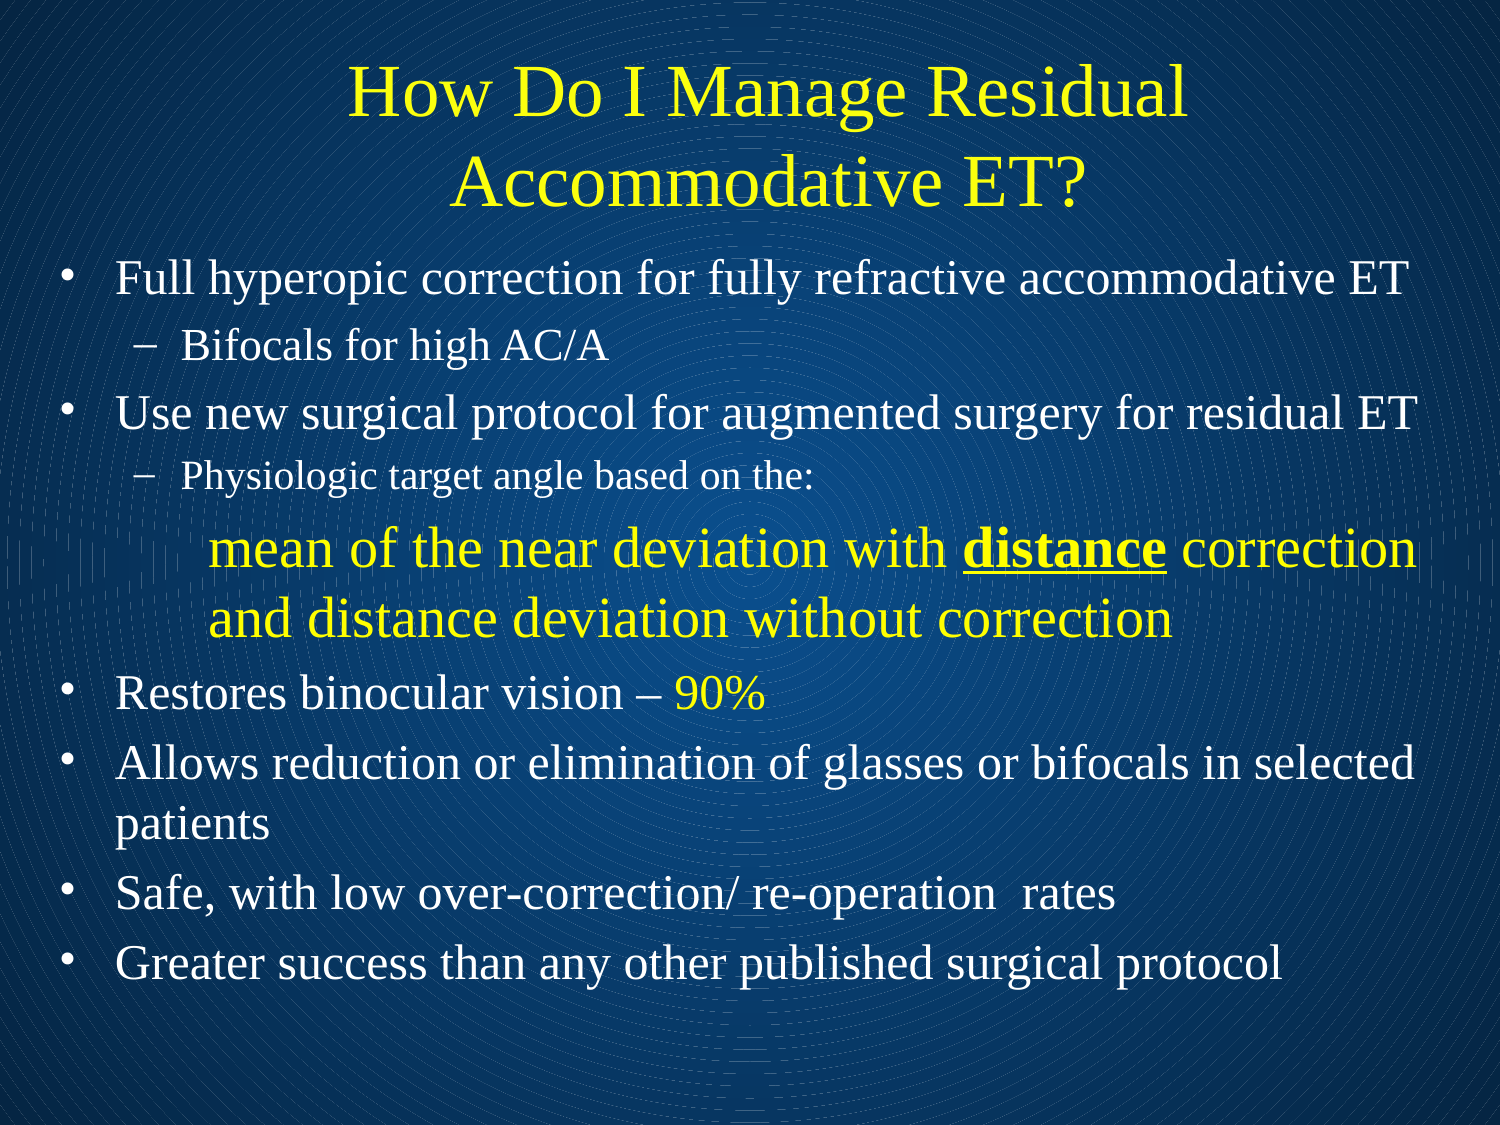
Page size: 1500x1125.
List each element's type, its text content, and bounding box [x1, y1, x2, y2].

title How Do I Manage Residual Accommodative ET? [112, 24, 1425, 237]
list Full hyperopic correction for fully refractive accommodative ET Bifocals for high AC/A Use new surgical protocol for augmented surgery for residual ET Physiologic target angle based on the: mean of the near deviation with distance correction and distance deviation without correction Restores binocular vision – 90% Allows reduction or elimination of glasses or bifocals in selected patients Safe, with low over-correction/ re-operation rates Greater success than any other published surgical protocol [43, 237, 1450, 1038]
